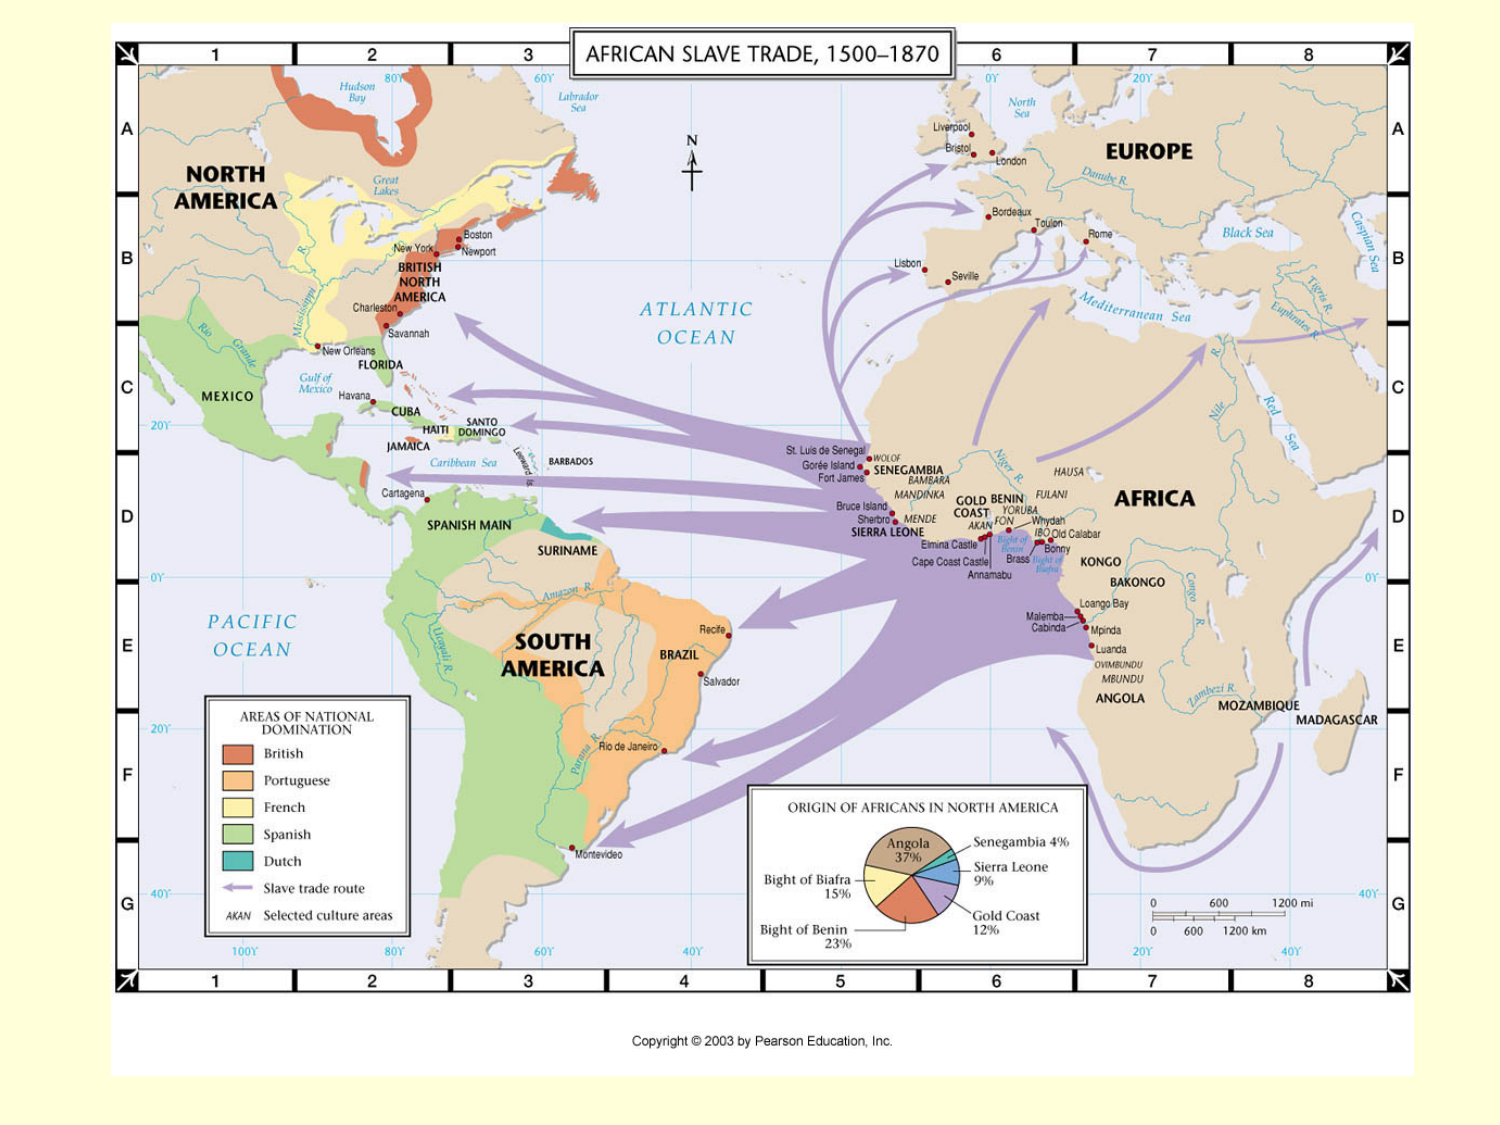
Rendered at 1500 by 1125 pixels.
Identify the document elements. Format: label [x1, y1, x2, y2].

picture [110, 23, 1414, 1076]
